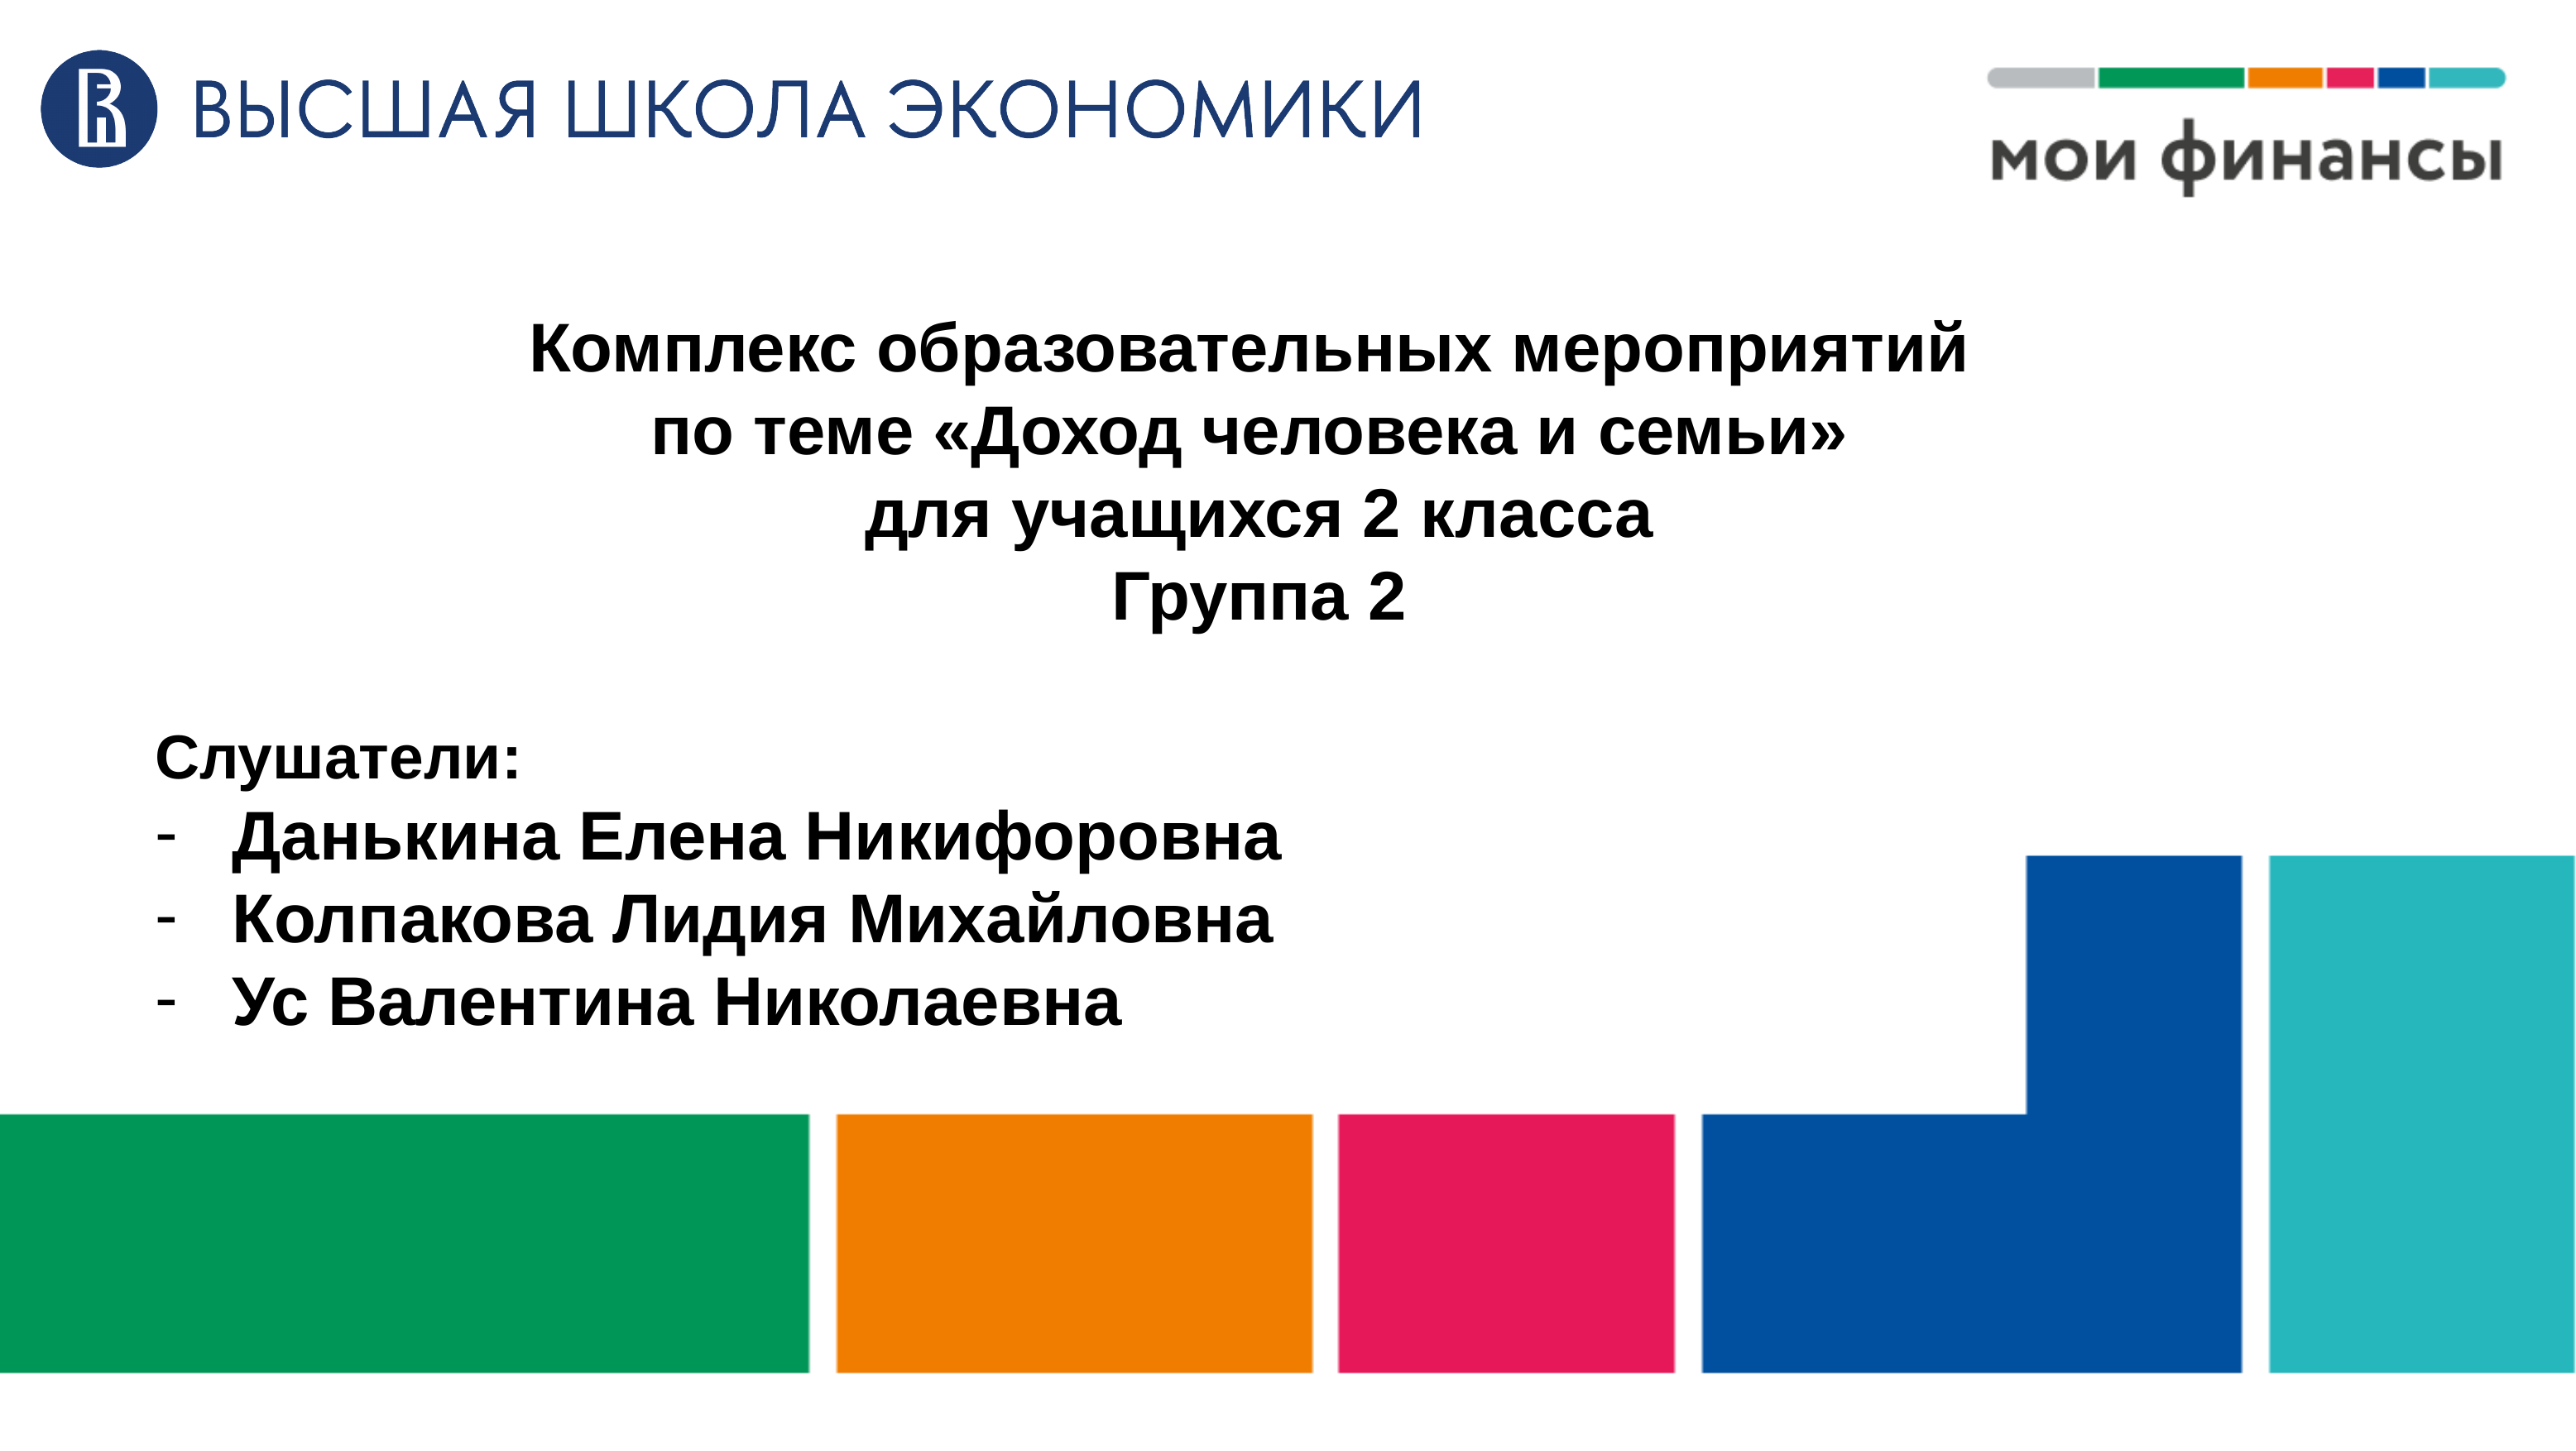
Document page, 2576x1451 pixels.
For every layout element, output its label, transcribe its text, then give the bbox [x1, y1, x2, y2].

text_box Комплекс образовательных мероприятий по теме «Доход человека и семьи» для учащихся 2 класса Группа 2 Слушатели: Данькина Елена Никифоровна Колпакова Лидия Михайловна Ус Валентина Николаевна [135, 293, 2383, 1132]
picture [0, 0, 2576, 1451]
